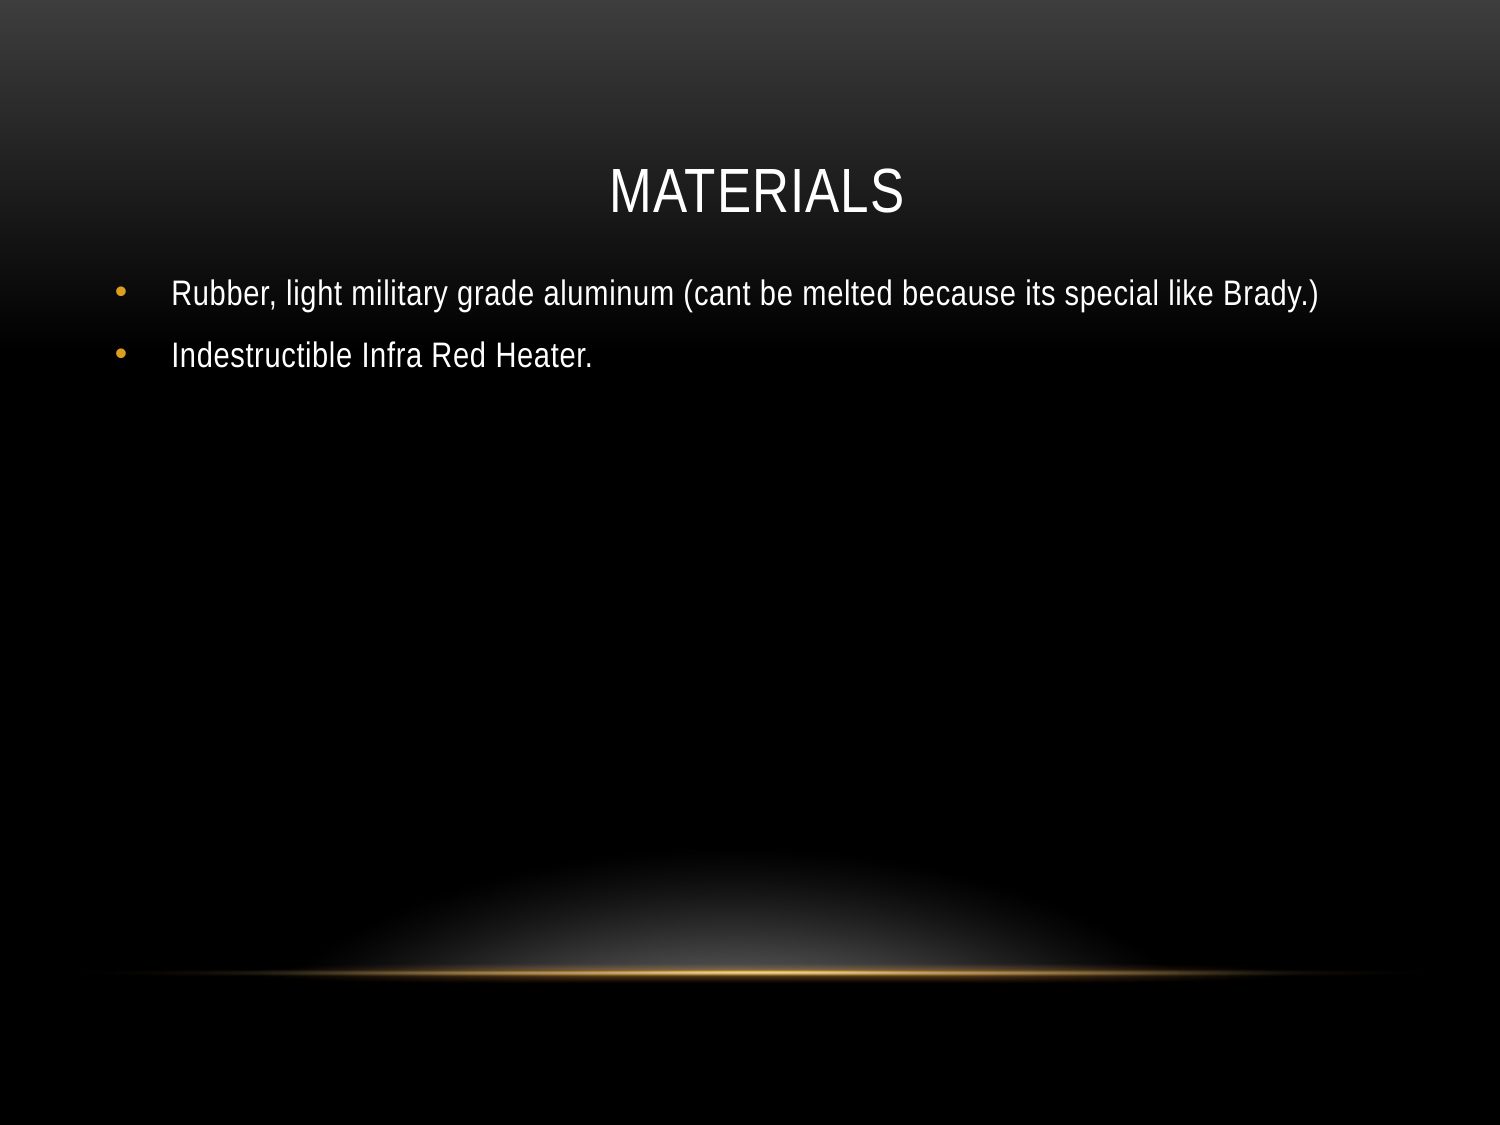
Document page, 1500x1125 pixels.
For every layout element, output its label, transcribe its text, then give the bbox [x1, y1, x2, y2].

list Rubber, light military grade aluminum (cant be melted because its special like Brady.) Indestructible Infra Red Heater. [99, 262, 1400, 938]
picture [0, 0, 1500, 1125]
title Materials [99, 45, 1400, 233]
